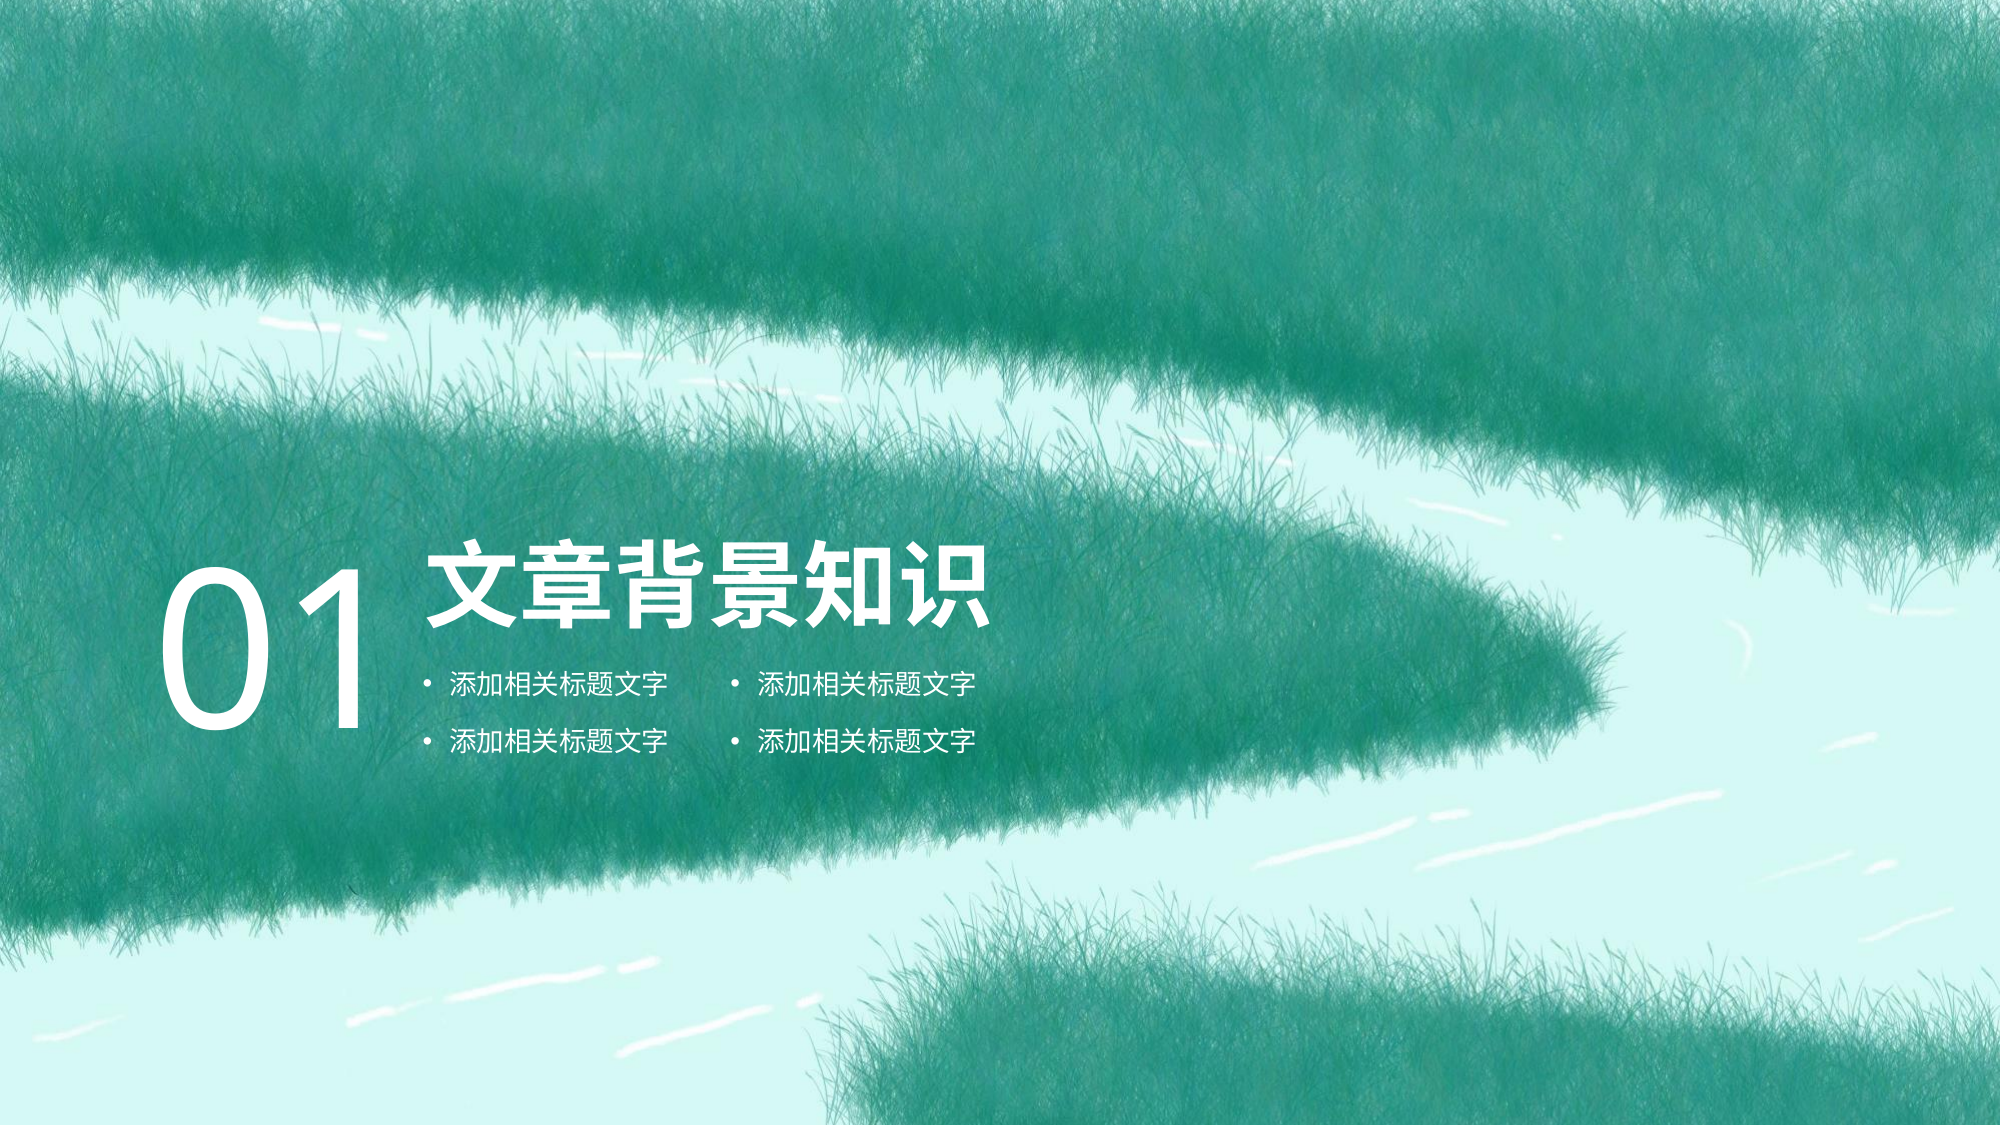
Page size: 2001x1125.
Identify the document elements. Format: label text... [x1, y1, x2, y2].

text_box 添加相关标题文字 [715, 659, 1101, 708]
text_box 01 [135, 505, 425, 773]
picture [0, 0, 2000, 1125]
text_box 添加相关标题文字 [715, 716, 1101, 765]
text_box 文章背景知识 [424, 525, 1108, 640]
text_box 添加相关标题文字 [407, 659, 715, 708]
text_box 添加相关标题文字 [407, 716, 715, 765]
